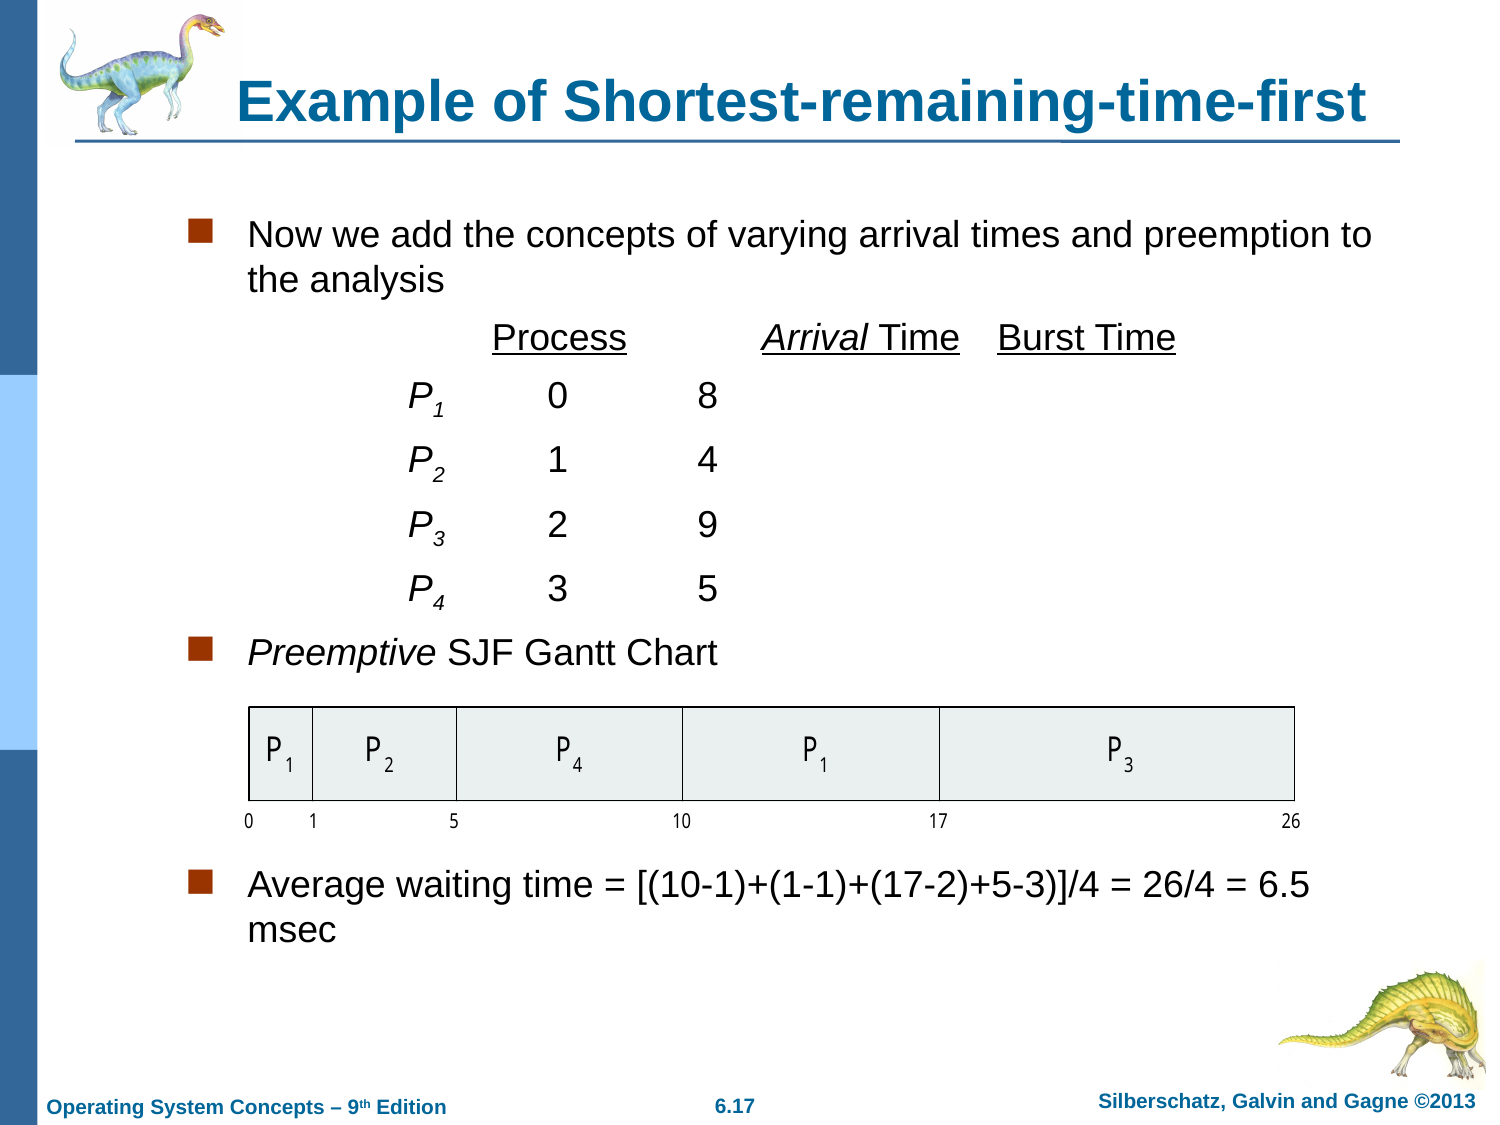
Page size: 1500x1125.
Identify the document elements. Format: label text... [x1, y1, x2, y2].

list Now we add the concepts of varying arrival times and preemption to the analysis ProcessA arri Arrival TimeT Burst Time P1 0 8 P2 1 4 P3 2 9 P4 3 5 Preemptive SJF Gantt Chart Average waiting time = [(10-1)+(1-1)+(17-2)+5-3)]/4 = 26/4 = 6.5 msec [176, 202, 1423, 946]
picture [46, 0, 243, 149]
picture [1275, 959, 1486, 1090]
picture [236, 702, 1310, 835]
title Example of Shortest-remaining-time-first [179, 45, 1425, 141]
